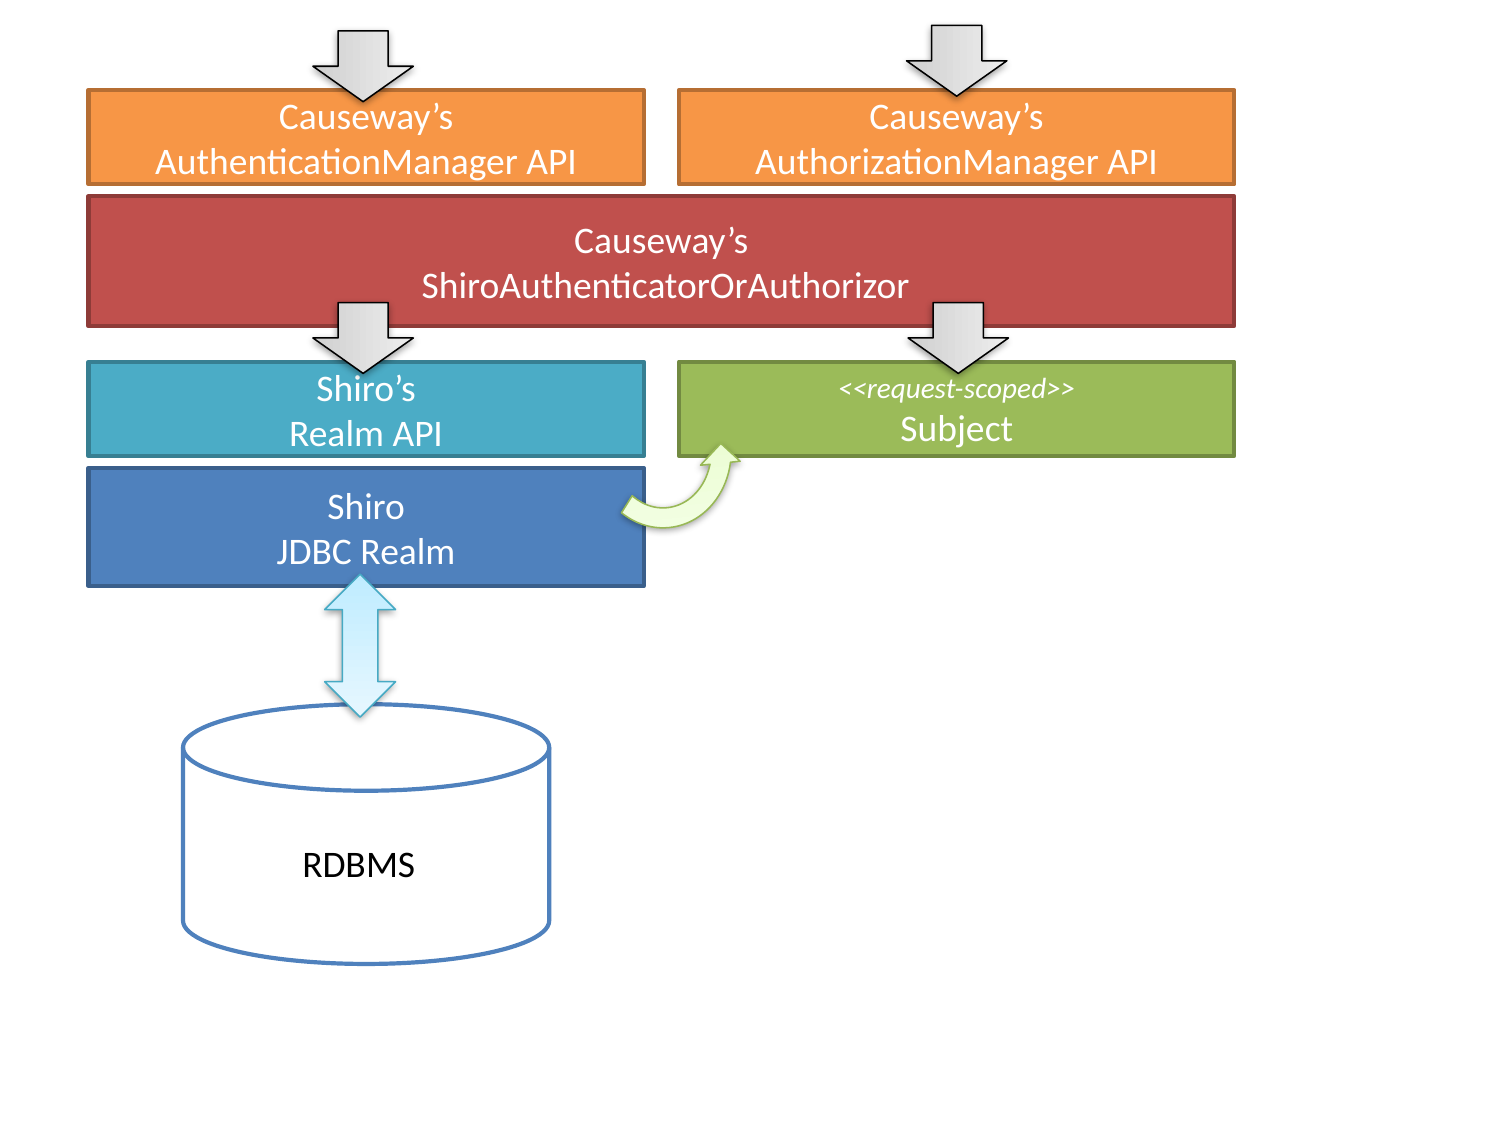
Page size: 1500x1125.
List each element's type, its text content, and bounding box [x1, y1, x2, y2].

text_box [905, 24, 1008, 97]
text_box [312, 301, 415, 375]
text_box Causeway’s AuthenticationManager API [86, 88, 646, 186]
text_box [620, 442, 741, 529]
text_box [907, 301, 1010, 375]
text_box Shiro JDBC Realm [86, 466, 646, 588]
text_box [180, 702, 552, 967]
text_box Causeway’s AuthorizationManager API [677, 88, 1236, 186]
text_box Causeway’s ShiroAuthenticatorOrAuthorizor [86, 194, 1236, 328]
text_box Shiro’s Realm API [86, 360, 646, 458]
text_box [323, 573, 397, 718]
text_box <<request-scoped>> Subject [677, 360, 1236, 458]
text_box [312, 30, 415, 103]
text_box RDBMS [287, 832, 431, 893]
